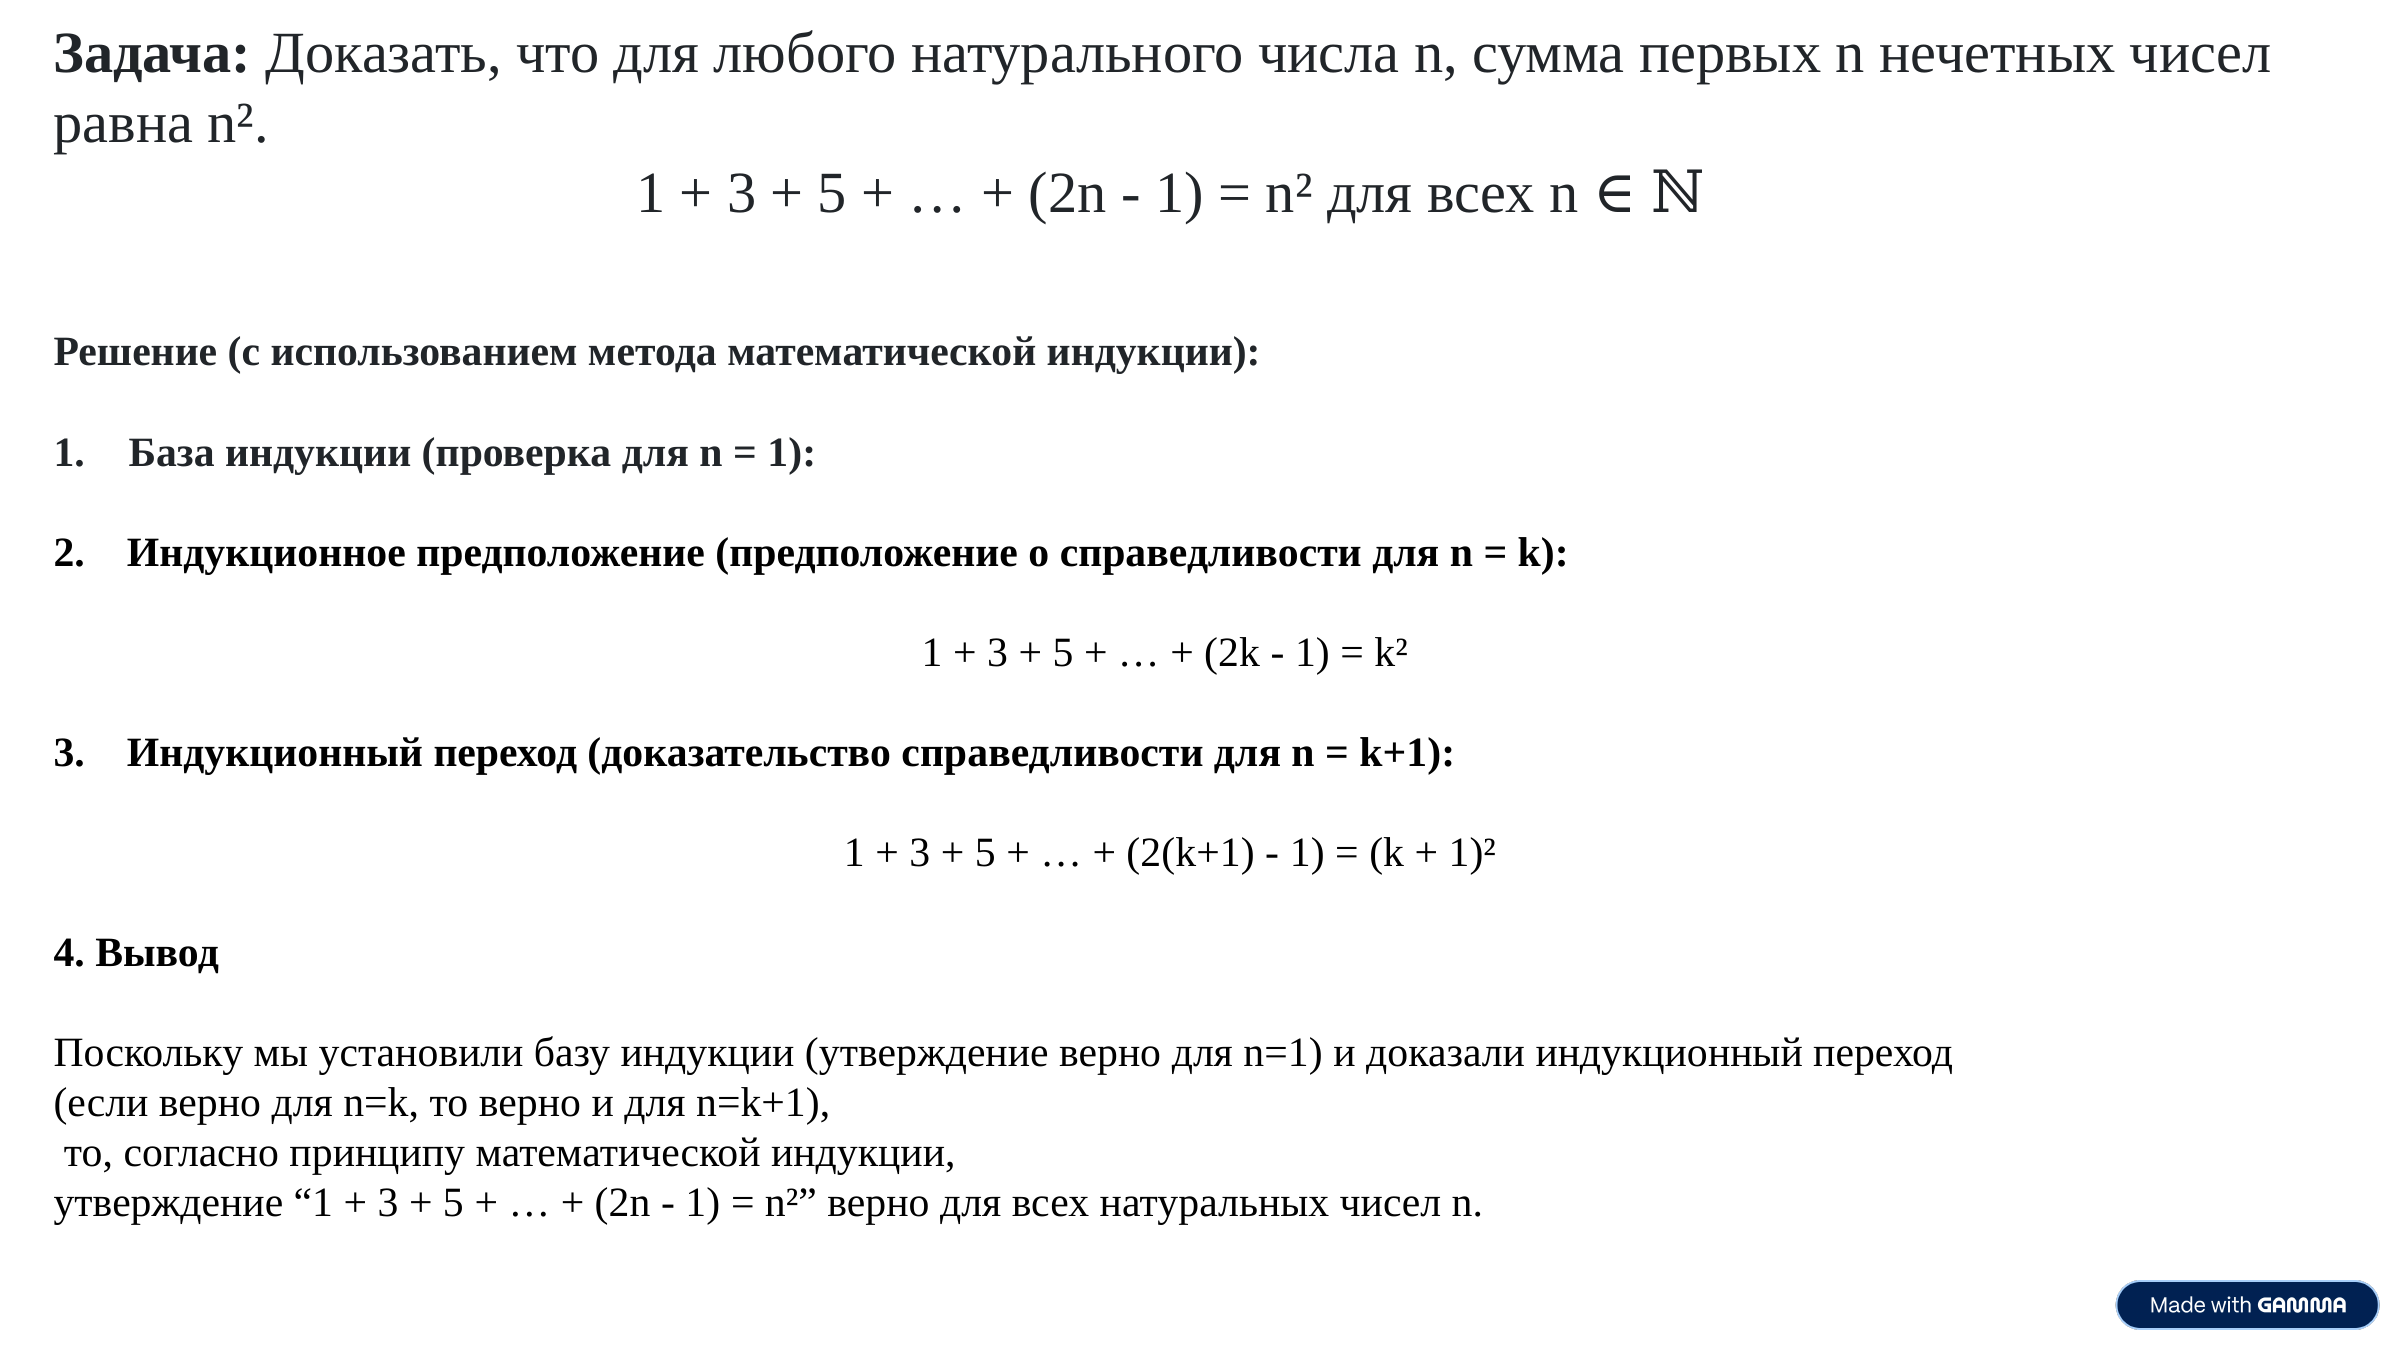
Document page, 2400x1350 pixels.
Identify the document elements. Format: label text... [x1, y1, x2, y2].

text_box Задача: Доказать, что для любого натурального числа n, сумма первых n нечетных чисел равна n². 1 + 3 + 5 + … + (2n - 1) = n² для всех n ∈ ℕ Решение (с использованием метода математической индукции): База индукции (проверка для n = 1): 2. Индукционное предположение (предположение о справедливости для n = k): 1 + 3 + 5 + … + (2k - 1) = k² 3. Индукционный переход (доказательство справедливости для n = k+1): 1 + 3 + 5 + … + (2(k+1) - 1) = (k + 1)² 4. Вывод Поскольку мы установили базу индукции (утверждение верно для n=1) и доказали индукционный переход (если верно для n=k, то верно и для n=k+1), то, согласно принципу математической индукции, утверждение “1 + 3 + 5 + … + (2n - 1) = n²” верно для всех натуральных чисел n. [38, 6, 2302, 1350]
picture [2302, 1271, 2389, 1339]
